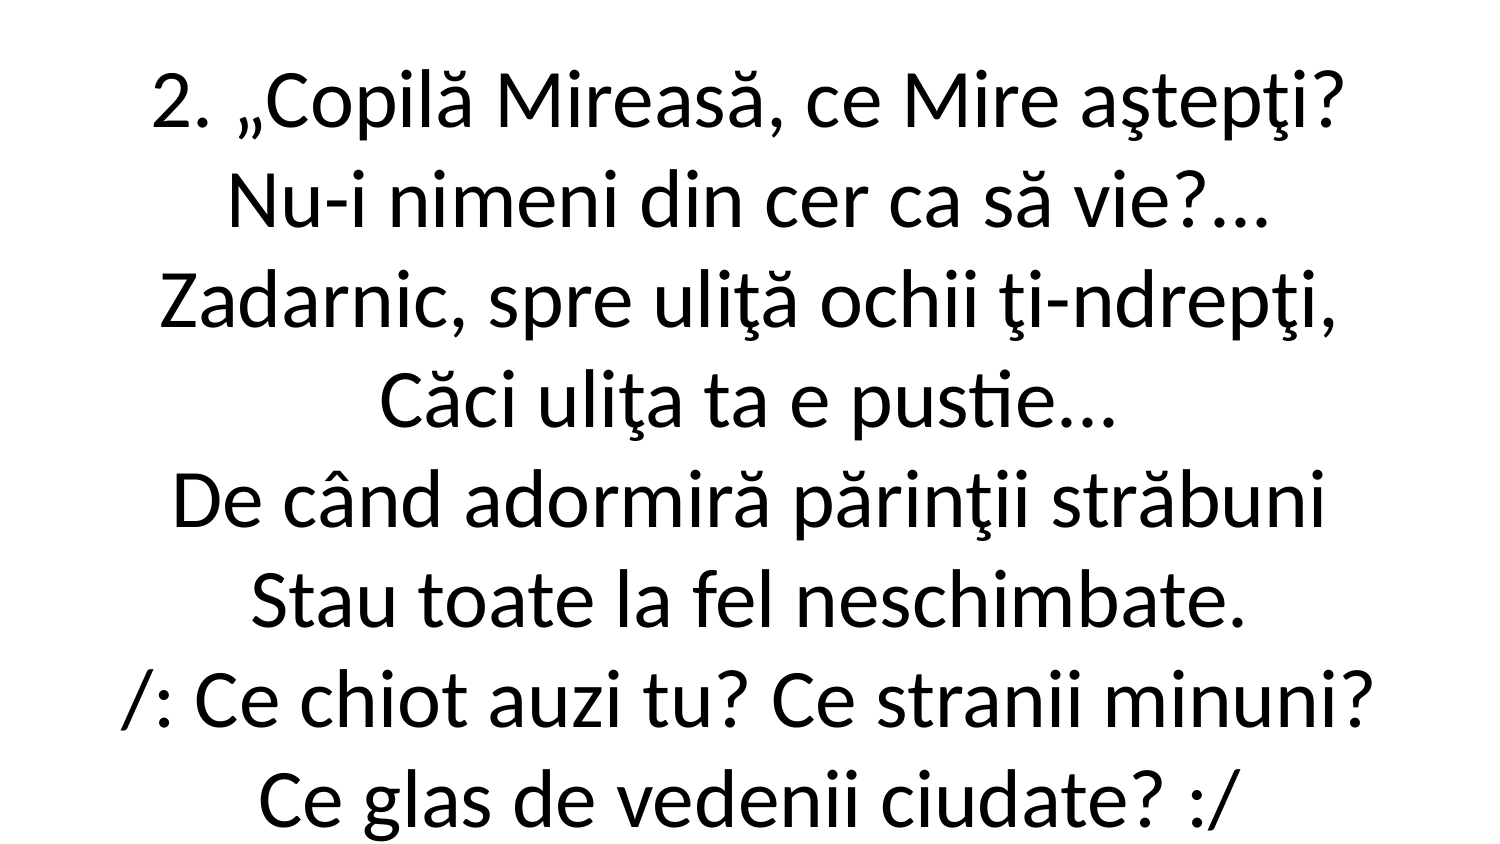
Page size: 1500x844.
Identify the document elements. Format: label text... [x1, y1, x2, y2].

text_box 2. „Copilă Mireasă, ce Mire aştepţi? Nu-i nimeni din cer ca să vie?... Zadarnic, spre uliţă ochii ţi-ndrepţi, Căci uliţa ta e pustie... De când adormiră părinţii străbuni Stau toate la fel neschimbate. /: Ce chiot auzi tu? Ce stranii minuni? Ce glas de vedenii ciudate? :/ [106, 0, 1394, 844]
